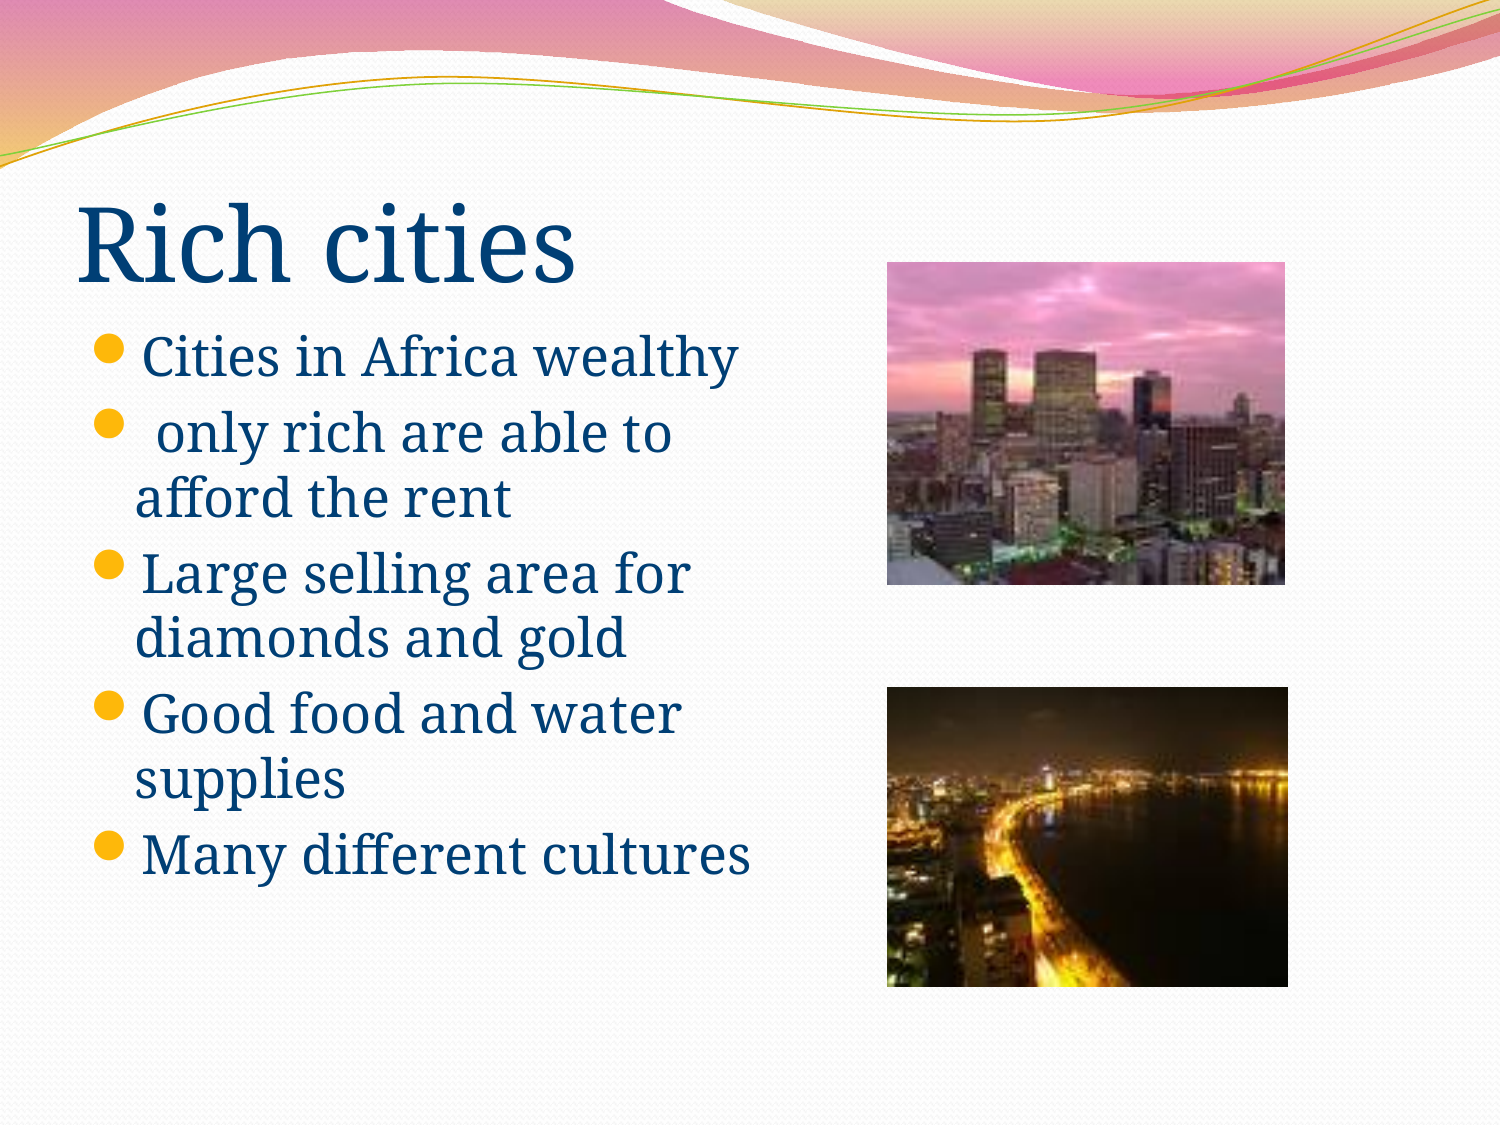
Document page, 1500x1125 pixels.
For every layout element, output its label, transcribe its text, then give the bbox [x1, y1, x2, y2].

picture [887, 687, 1288, 987]
title Rich cities [75, 115, 1425, 303]
list Cities in Africa wealthy only rich are able to afford the rent Large selling area for diamonds and gold Good food and water supplies Many different cultures [75, 314, 788, 1043]
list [887, 262, 1285, 585]
